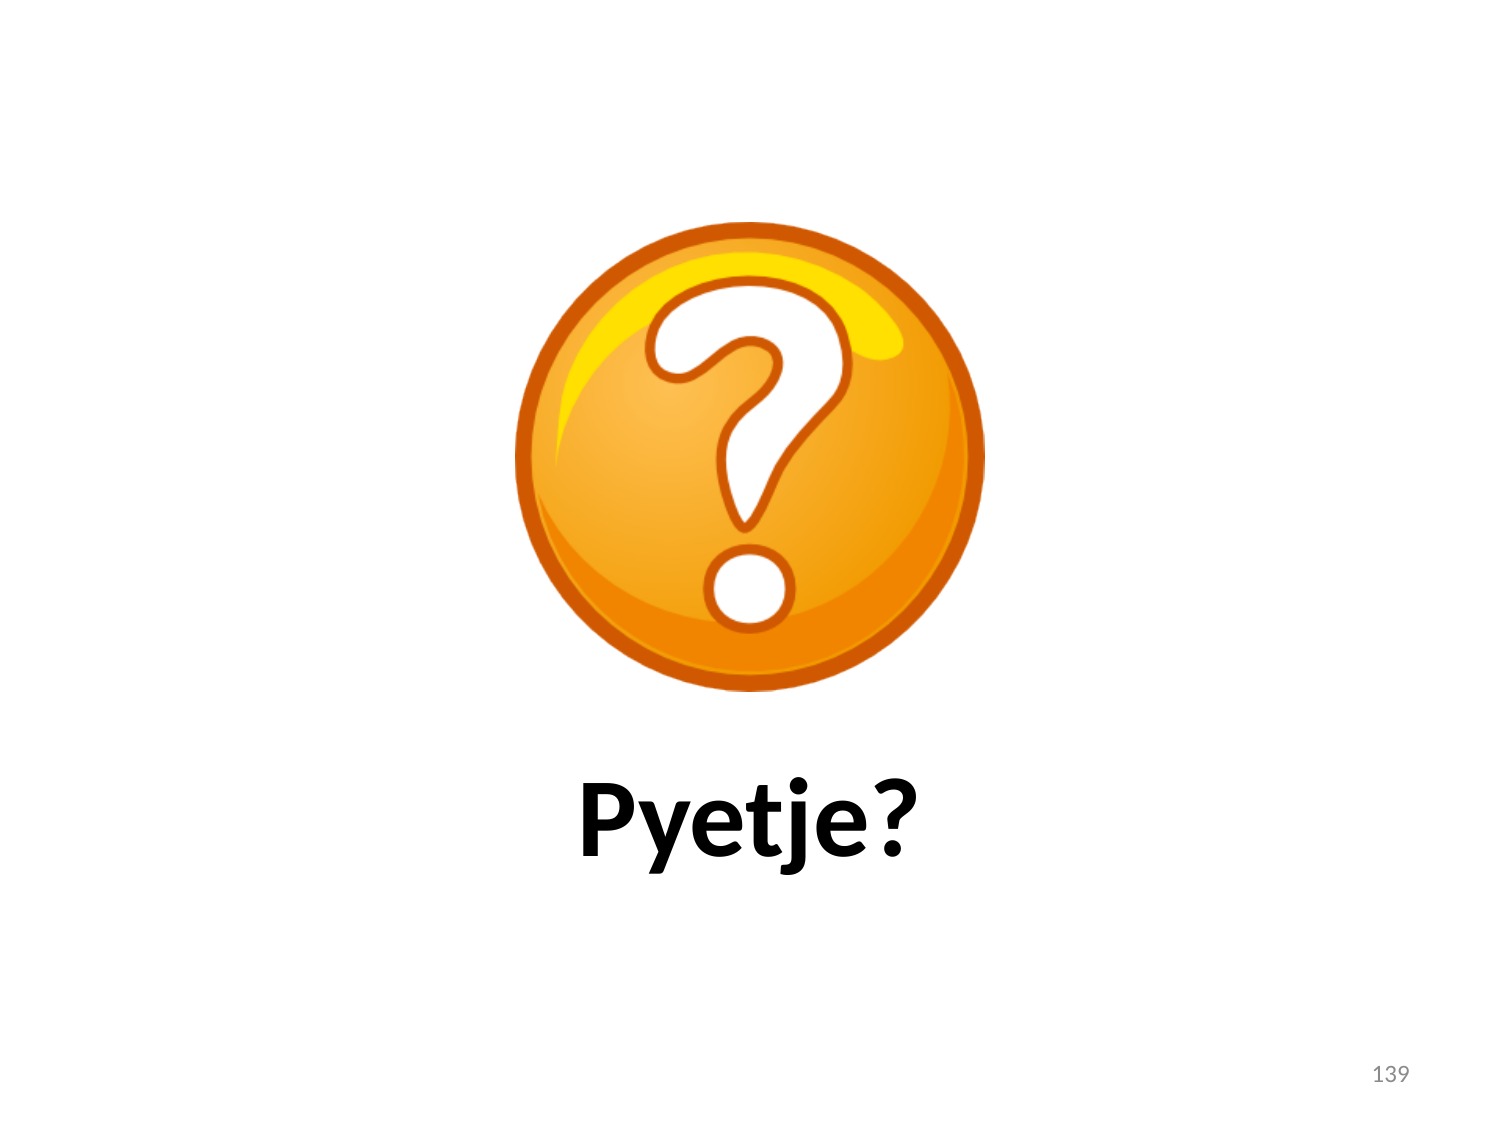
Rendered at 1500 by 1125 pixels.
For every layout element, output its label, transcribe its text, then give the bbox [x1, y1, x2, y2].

slide_number 139 [1074, 1042, 1425, 1103]
picture [515, 222, 985, 692]
text_box Pyetje? [562, 736, 938, 887]
